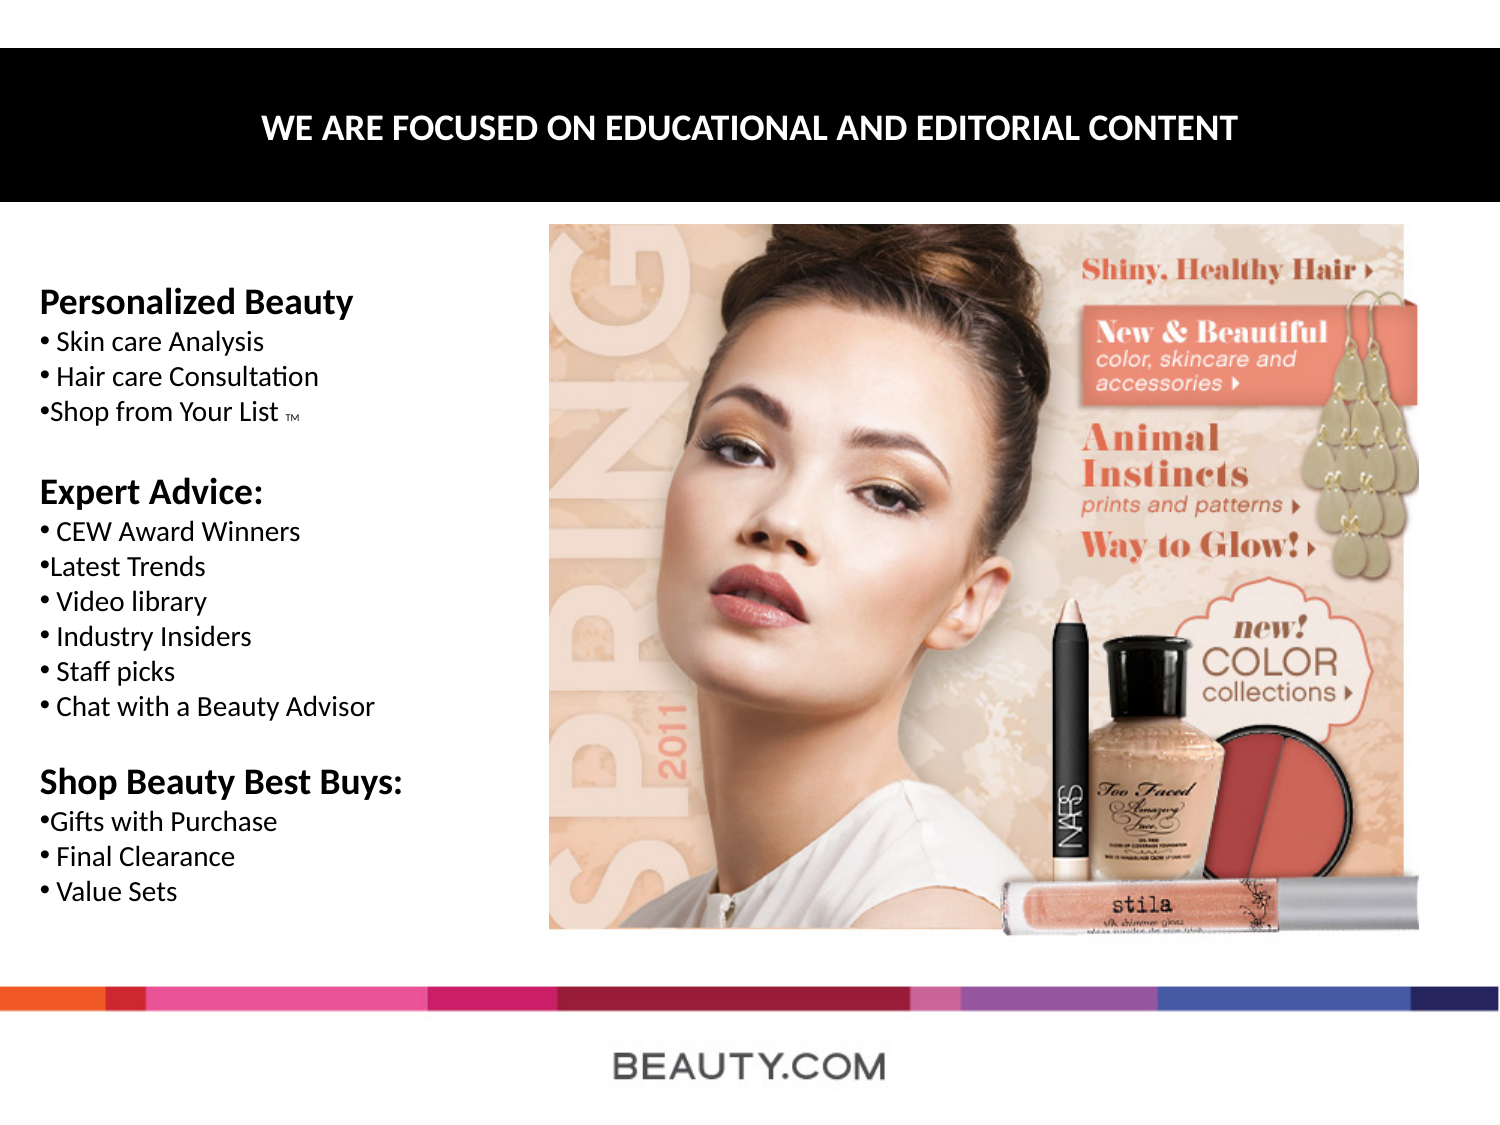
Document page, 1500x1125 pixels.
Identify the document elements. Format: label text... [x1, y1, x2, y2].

text_box Personalized Beauty Skin care Analysis Hair care Consultation Shop from Your List TM Expert Advice: CEW Award Winners Latest Trends Video library Industry Insiders Staff picks Chat with a Beauty Advisor Shop Beauty Best Buys: Gifts with Purchase Final Clearance Value Sets [24, 270, 544, 905]
picture [0, 224, 1500, 1125]
text_box WE ARE FOCUSED ON EDUCATIONAL AND EDITORIAL CONTENT [0, 48, 1500, 202]
